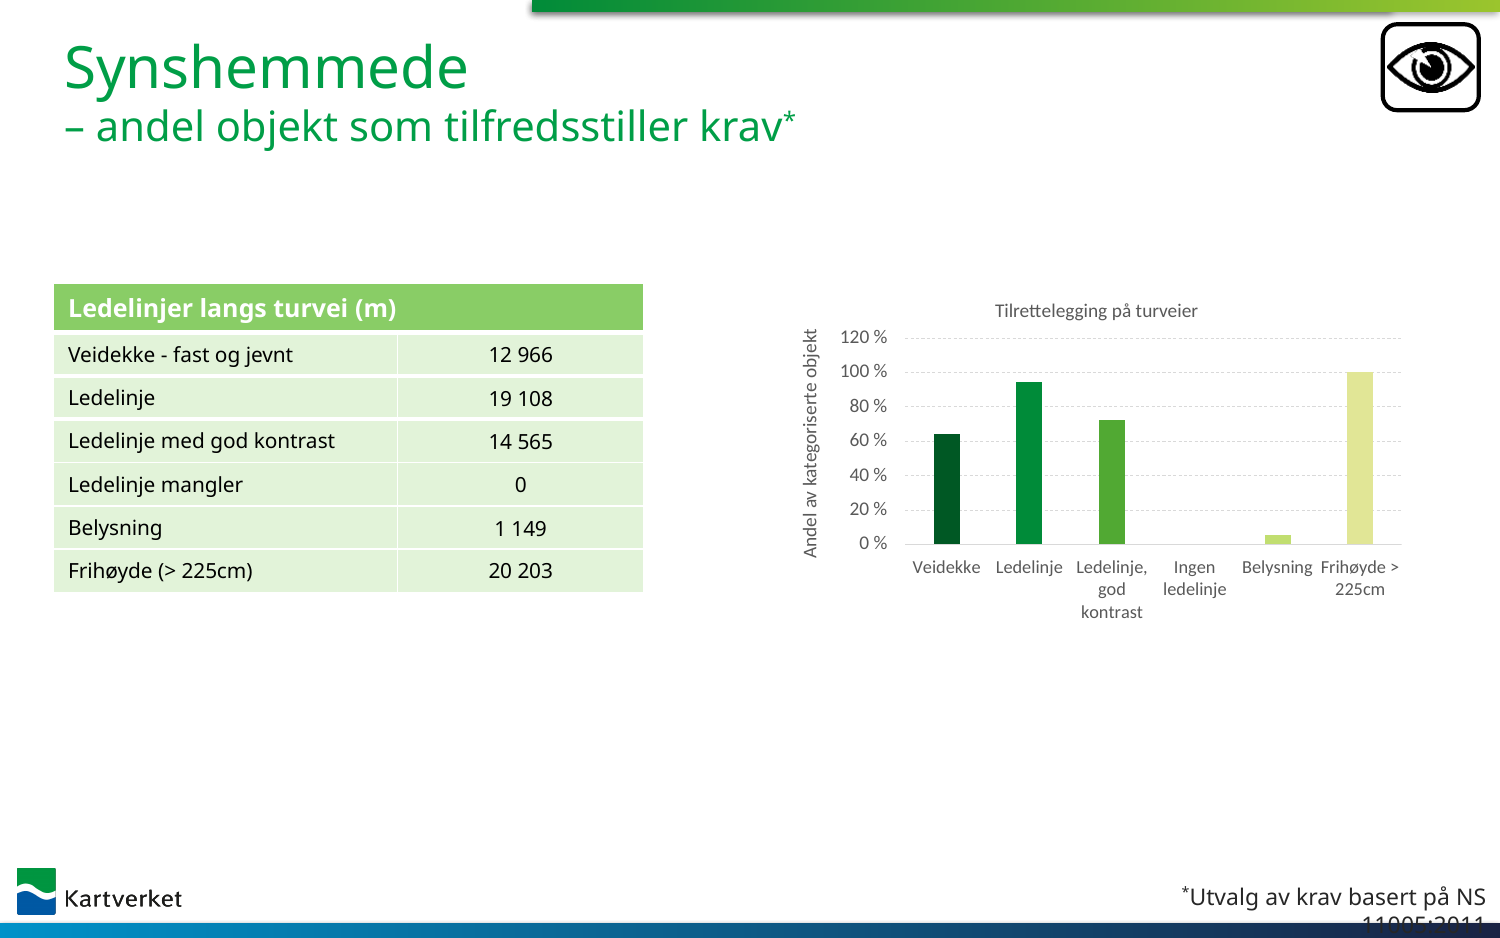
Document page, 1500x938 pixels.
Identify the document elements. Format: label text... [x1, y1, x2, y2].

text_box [1382, 24, 1480, 111]
table_cell 0 [398, 463, 643, 505]
table_cell 14 565 [398, 421, 643, 462]
table_cell Ledelinje [54, 378, 397, 417]
table_cell Ledelinje mangler [54, 463, 397, 505]
text_box *Utvalg av krav basert på NS 11005:2011 [1068, 873, 1500, 938]
table_cell 19 108 [398, 378, 643, 417]
table_cell Frihøyde (> 225cm) [54, 550, 397, 592]
table_cell 12 966 [398, 335, 643, 374]
picture [791, 291, 1402, 630]
table_header Ledelinjer langs turvei (m) [54, 284, 643, 330]
text_box Synshemmede – andel objekt som tilfredsstiller krav* [49, 24, 1431, 158]
table_cell Veidekke - fast og jevnt [54, 335, 397, 374]
table_cell 1 149 [398, 507, 643, 548]
table_cell Ledelinje med god kontrast [54, 421, 397, 462]
table_cell 20 203 [398, 550, 643, 592]
table_cell Belysning [54, 507, 397, 548]
